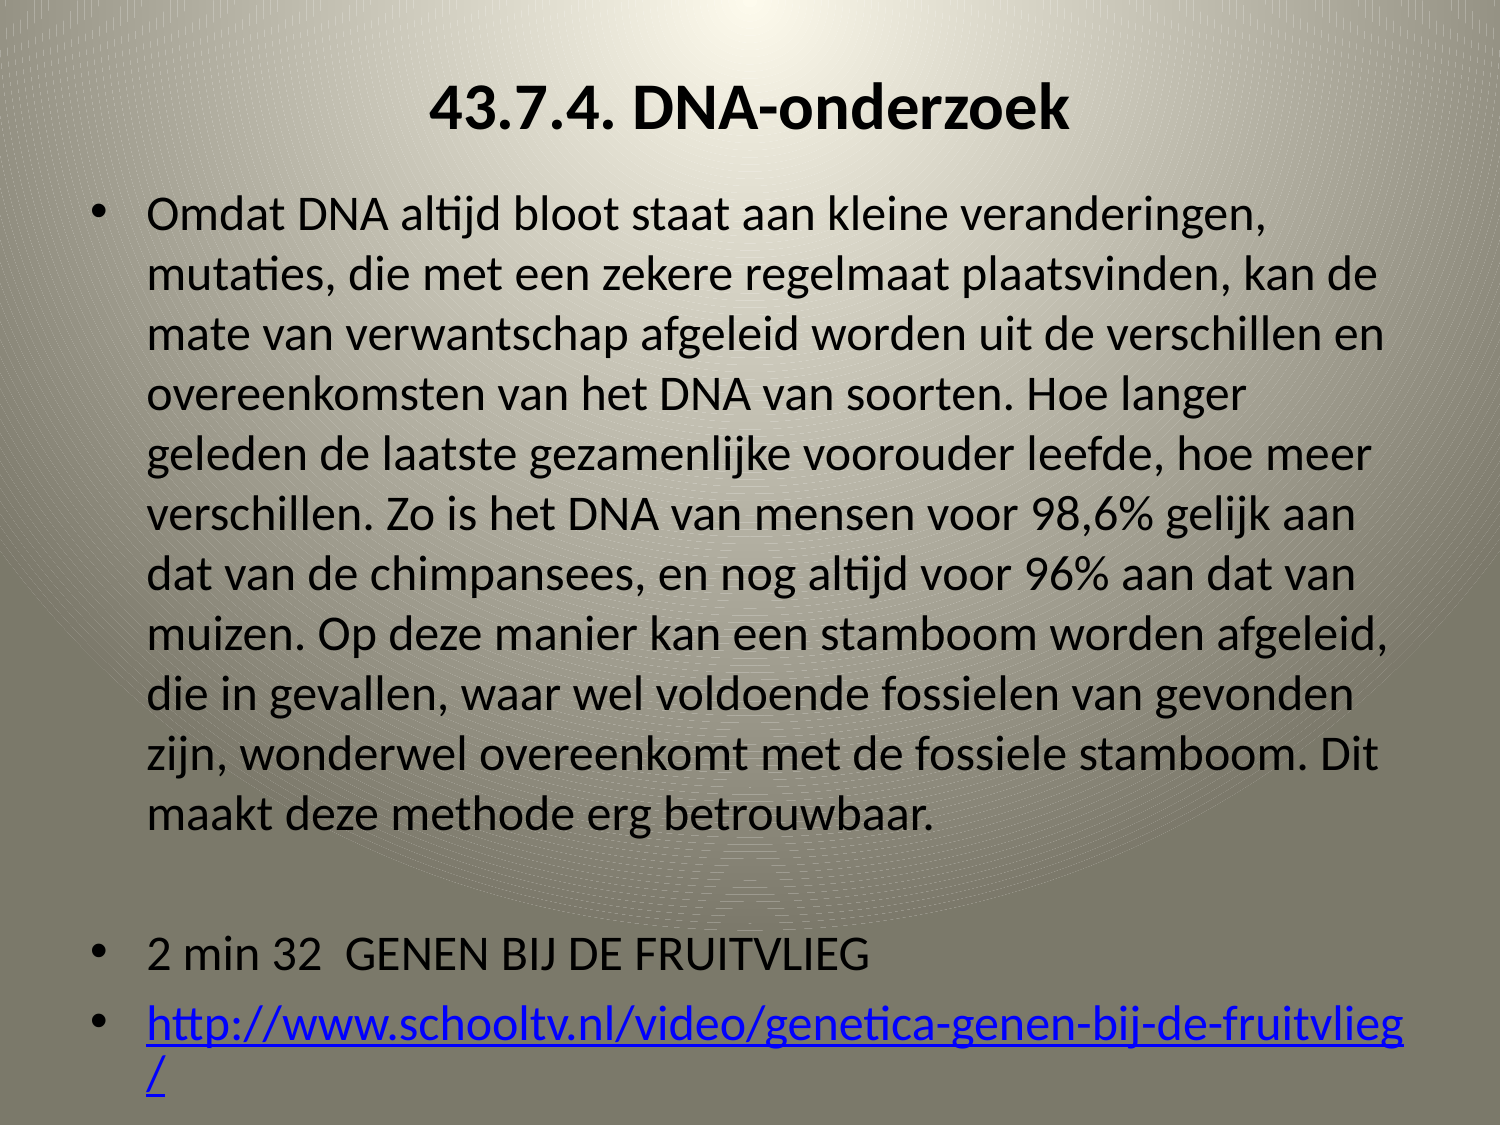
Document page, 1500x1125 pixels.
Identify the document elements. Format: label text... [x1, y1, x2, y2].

title 43.7.4. DNA-onderzoek [75, 45, 1425, 161]
list Omdat DNA altijd bloot staat aan kleine veranderingen, mutaties, die met een zekere regelmaat plaatsvinden, kan de mate van verwantschap afgeleid worden uit de verschillen en overeenkomsten van het DNA van soorten. Hoe langer geleden de laatste gezamenlijke voorouder leefde, hoe meer verschillen. Zo is het DNA van mensen voor 98,6% gelijk aan dat van de chimpansees, en nog altijd voor 96% aan dat van muizen. Op deze manier kan een stamboom worden afgeleid, die in gevallen, waar wel voldoende fossielen van gevonden zijn, wonderwel overeenkomt met de fossiele stamboom. Dit maakt deze methode erg betrouwbaar. 2 min 32 GENEN BIJ DE FRUITVLIEG http://www.schooltv.nl/video/genetica-genen-bij-de-fruitvlieg/ [75, 172, 1425, 1083]
